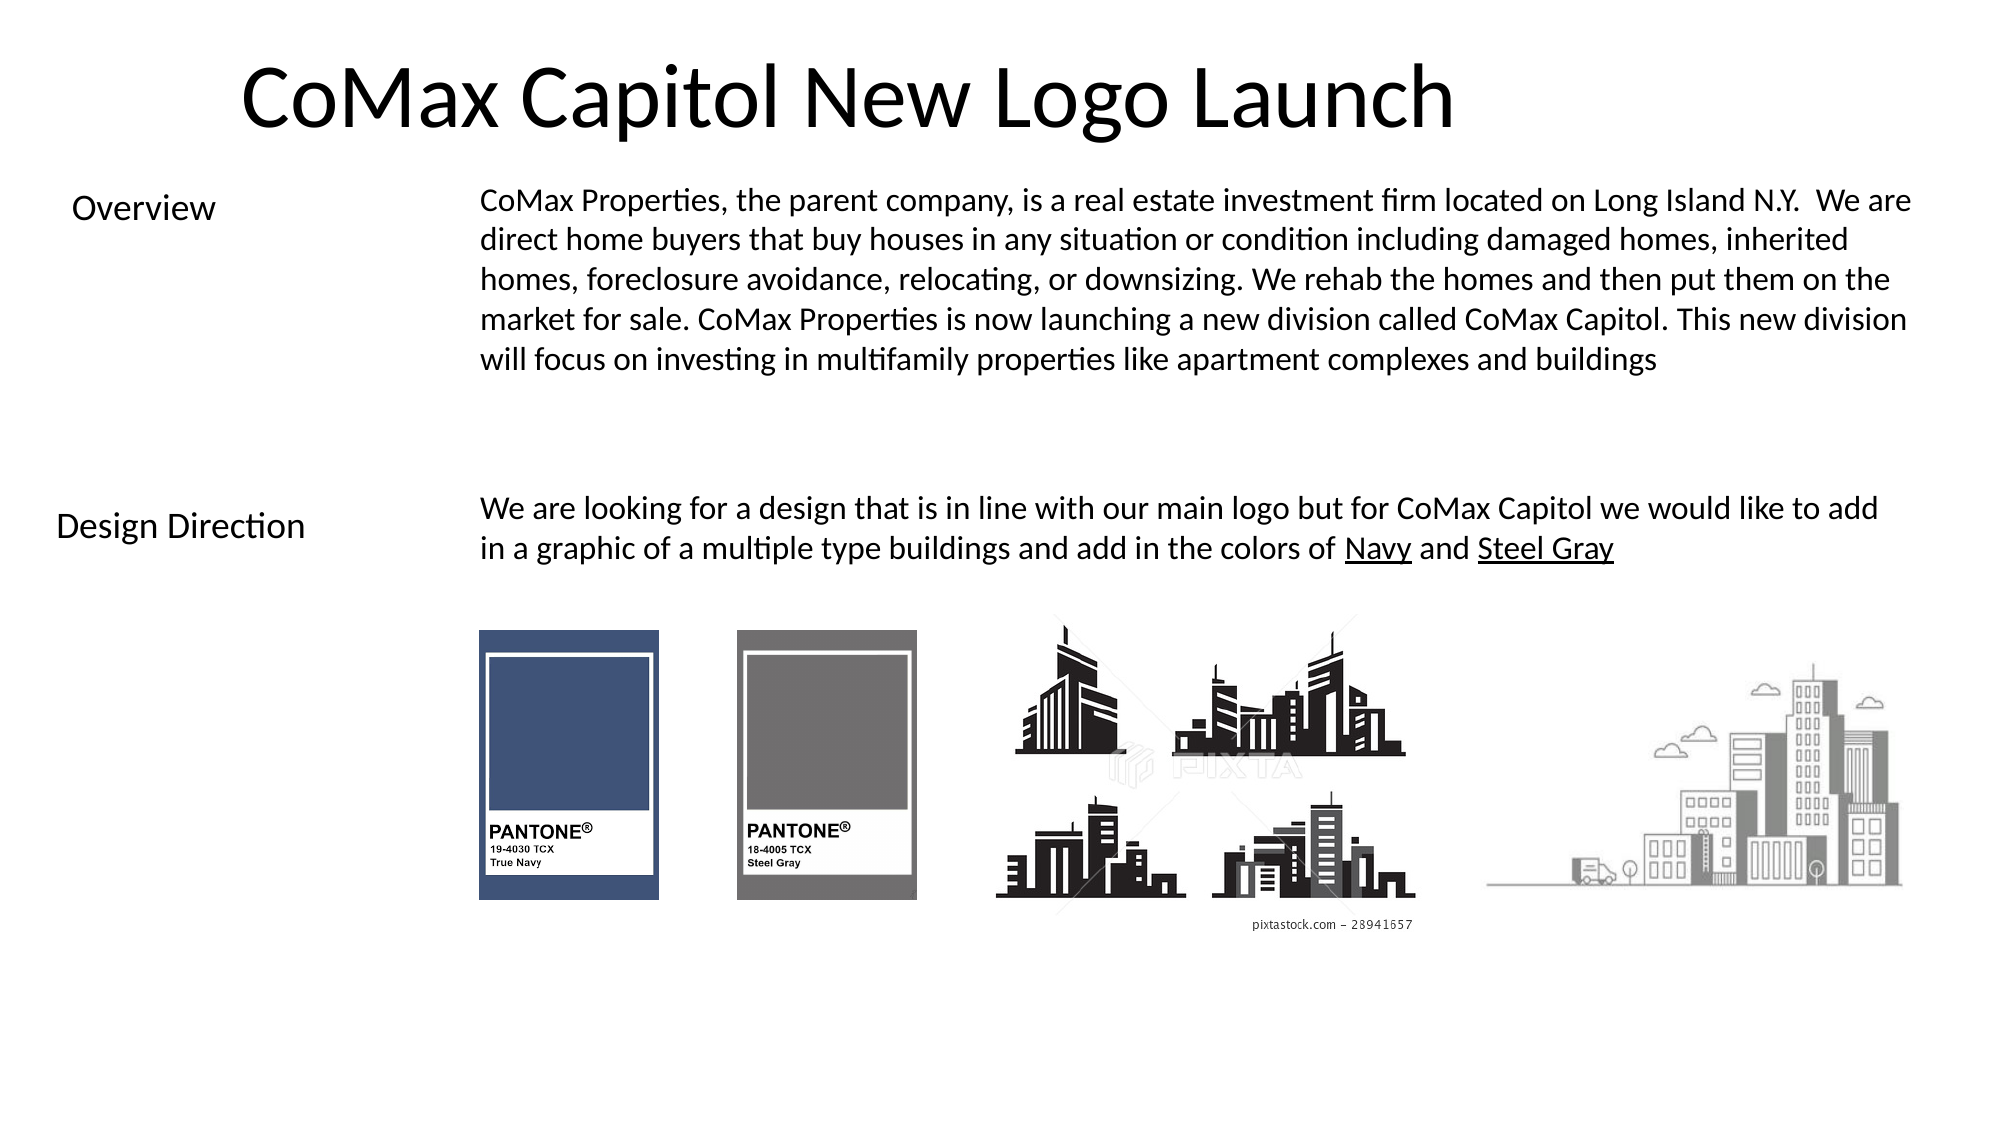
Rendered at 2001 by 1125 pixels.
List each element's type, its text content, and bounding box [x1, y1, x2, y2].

picture [479, 630, 659, 900]
text_box CoMax Capitol New Logo Launch [226, 28, 1636, 154]
picture [1472, 651, 1916, 900]
text_box Overview [57, 175, 465, 236]
text_box We are looking for a design that is in line with our main logo but for CoMax Capitol we would like to add in a graphic of a multiple type buildings and add in the colors of Navy and Steel Gray [465, 478, 1916, 574]
text_box CoMax Properties, the parent company, is a real estate investment firm located on Long Island N.Y. We are direct home buyers that buy houses in any situation or condition including damaged homes, inherited homes, foreclosure avoidance, relocating, or downsizing. We rehab the homes and then put them on the market for sale. CoMax Properties is now launching a new division called CoMax Capitol. This new division will focus on investing in multifamily properties like apartment complexes and buildings [465, 170, 1943, 385]
picture [737, 630, 917, 900]
picture [987, 614, 1423, 932]
text_box Design Direction [41, 493, 343, 554]
